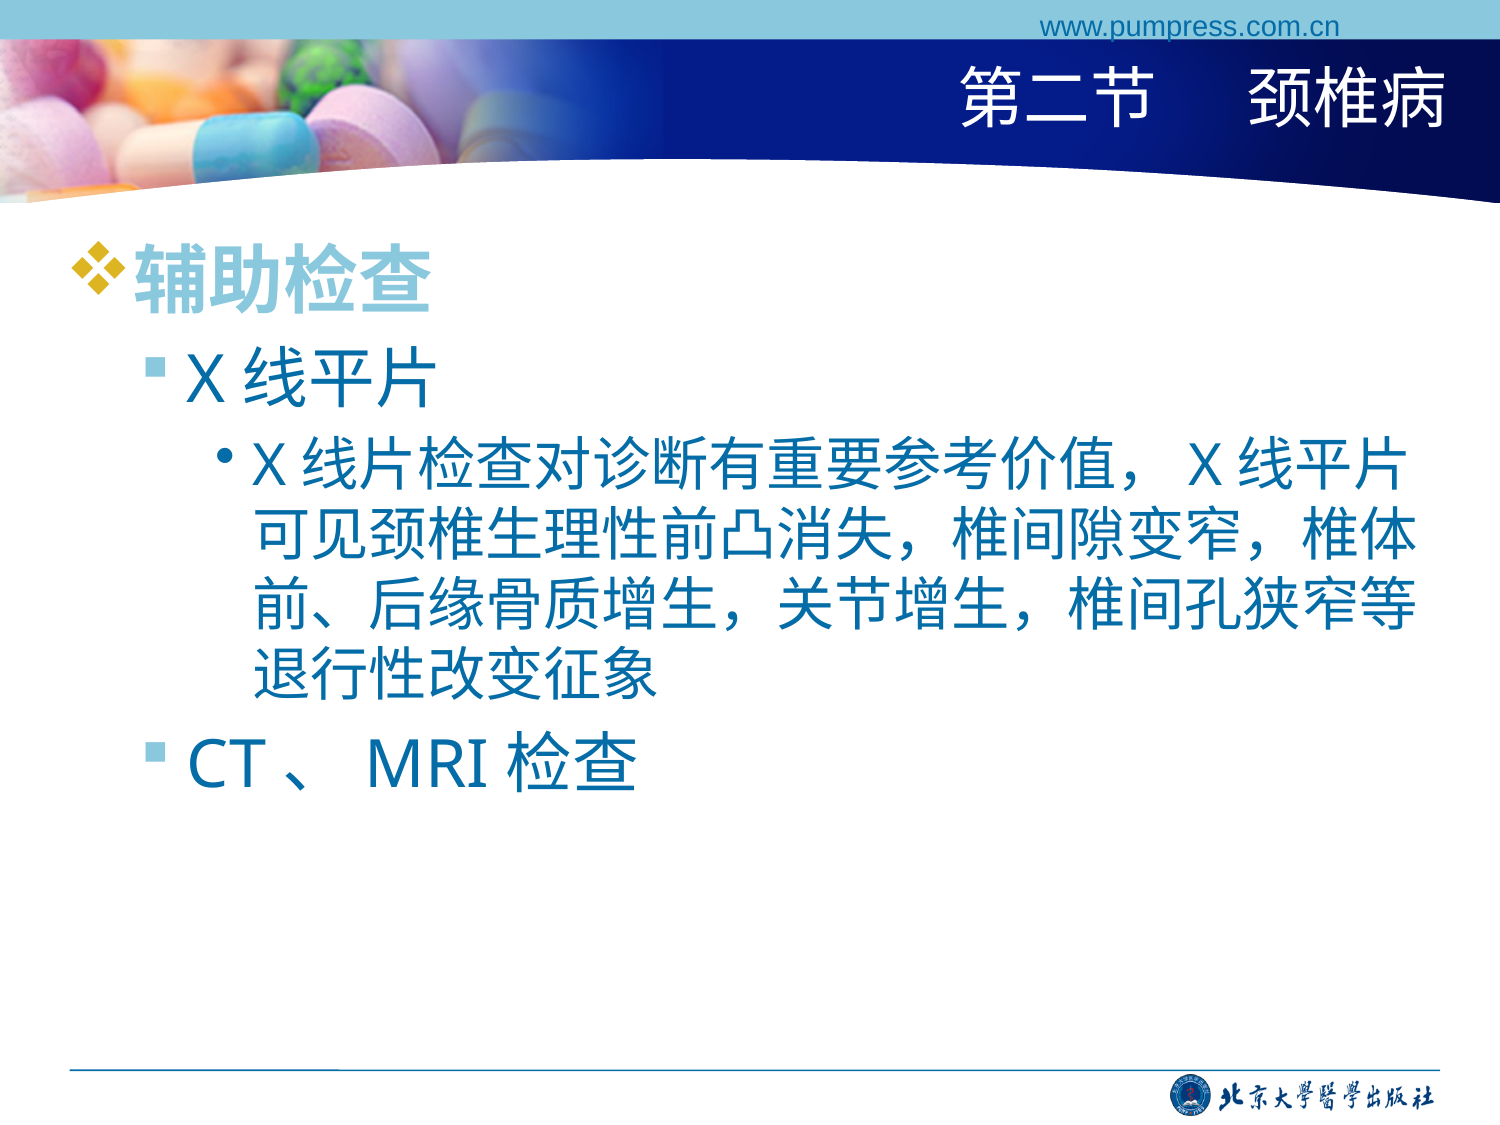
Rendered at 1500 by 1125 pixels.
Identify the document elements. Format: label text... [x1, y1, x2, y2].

picture [0, 40, 1500, 203]
picture [1170, 1074, 1436, 1118]
title 第二节 颈椎病 [137, 49, 1463, 143]
list 辅助检查 X线平片 X线片检查对诊断有重要参考价值，X线平片可见颈椎生理性前凸消失，椎间隙变窄，椎体前、后缘骨质增生，关节增生，椎间孔狭窄等退行性改变征象 CT、MRI检查 [49, 224, 1463, 1026]
slide_number www.pumpress.com.cn [1025, 0, 1463, 38]
